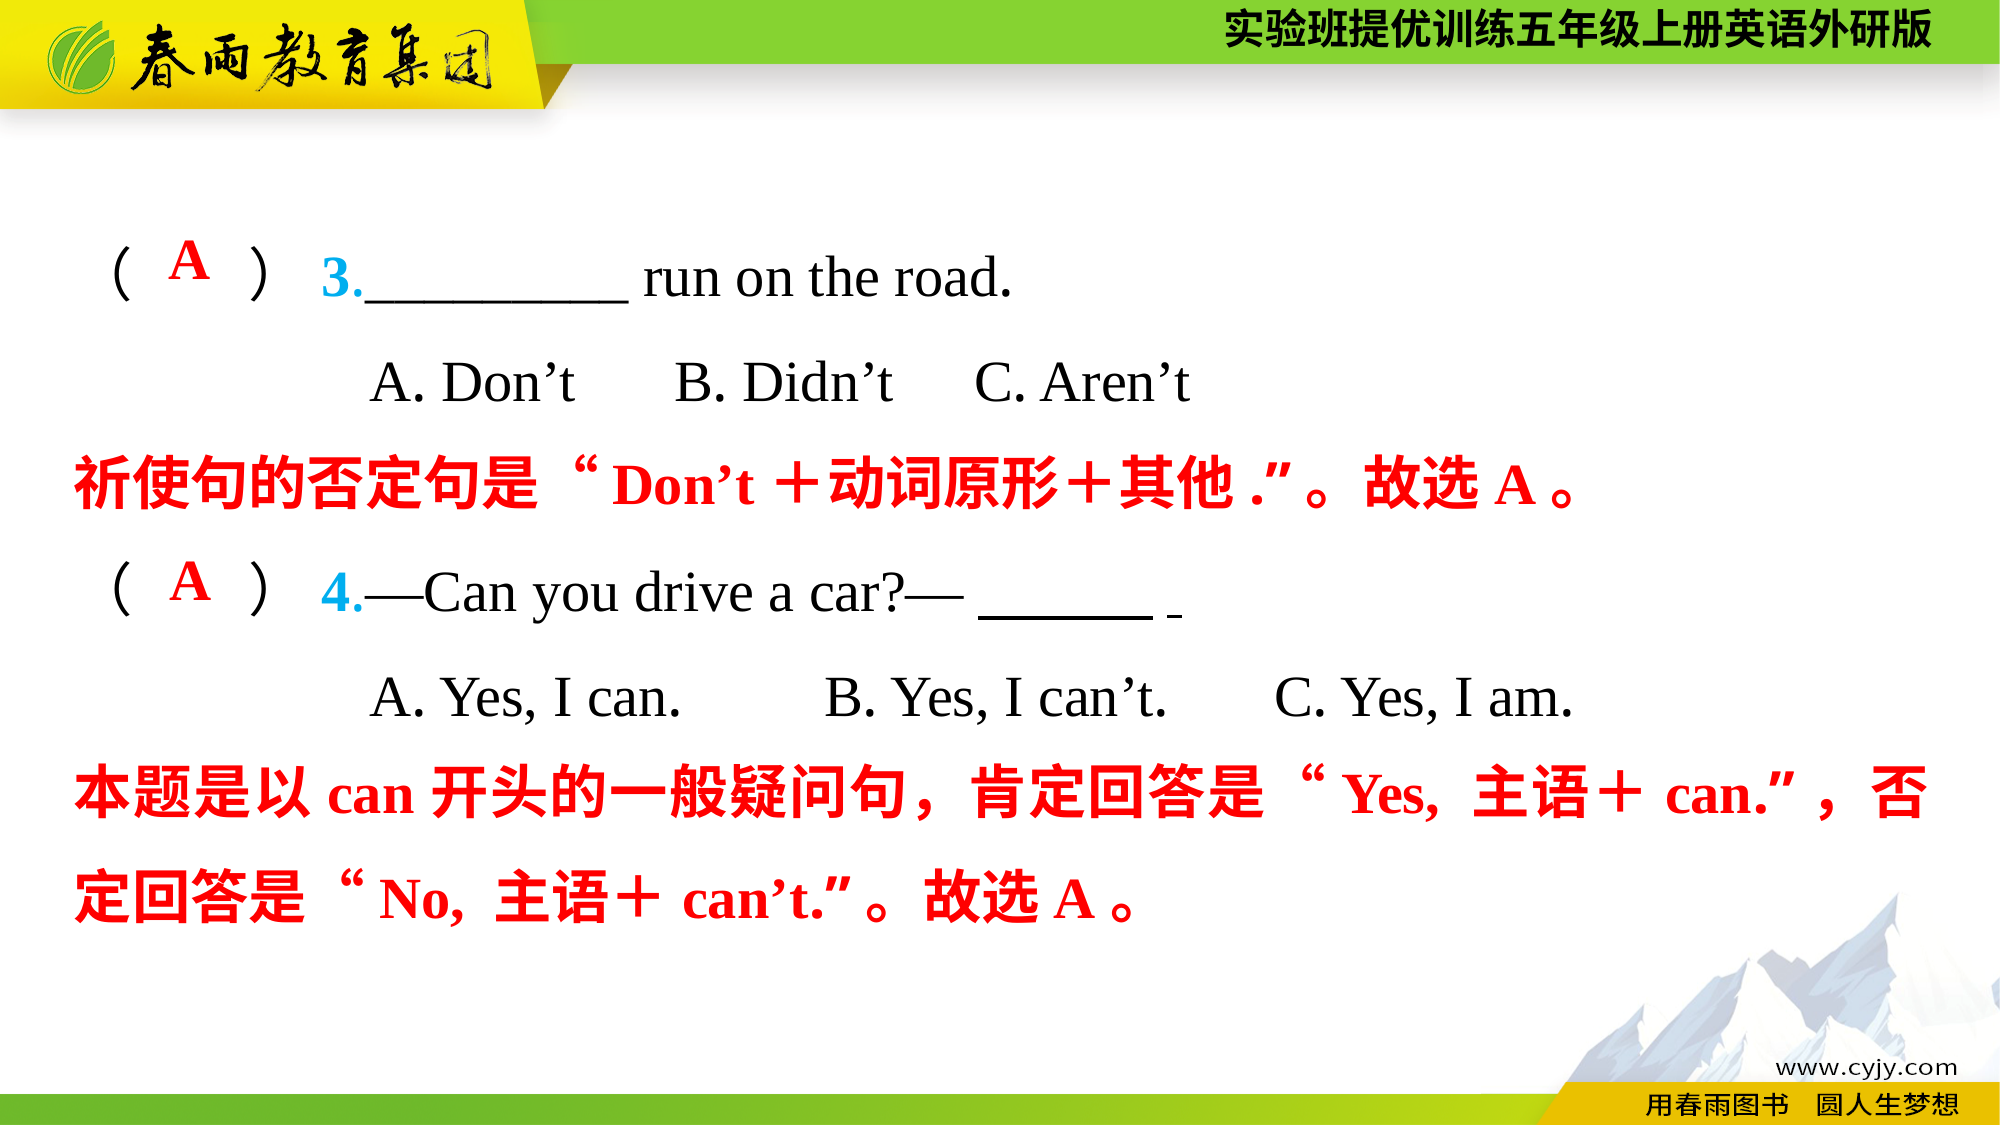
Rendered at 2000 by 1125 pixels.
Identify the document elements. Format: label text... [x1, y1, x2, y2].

text_box A [154, 534, 227, 620]
text_box 祈使句的否定句是“Don’t＋动词原形＋其他.”。故选A。 [59, 404, 1944, 524]
list （ ）3._________ run on the road. A. Don’t B. Didn’t C. Aren’t （ ）4.—Can you drive a car?— . A. Yes, I can. B. Yes, I can’t. C. Yes, I am. [59, 524, 1944, 713]
text_box 本题是以can开头的一般疑问句，肯定回答是“Yes, 主语＋can.”，否定回答是“No, 主语＋can’t.”。故选A。 [59, 713, 1944, 938]
picture [0, 0, 2000, 1125]
list （ ）3._________ run on the road. A. Don’t B. Didn’t C. Aren’t （ ）4.—Can you drive a car?— . A. Yes, I can. B. Yes, I can’t. C. Yes, I am. [59, 196, 1944, 404]
text_box A [154, 214, 227, 299]
